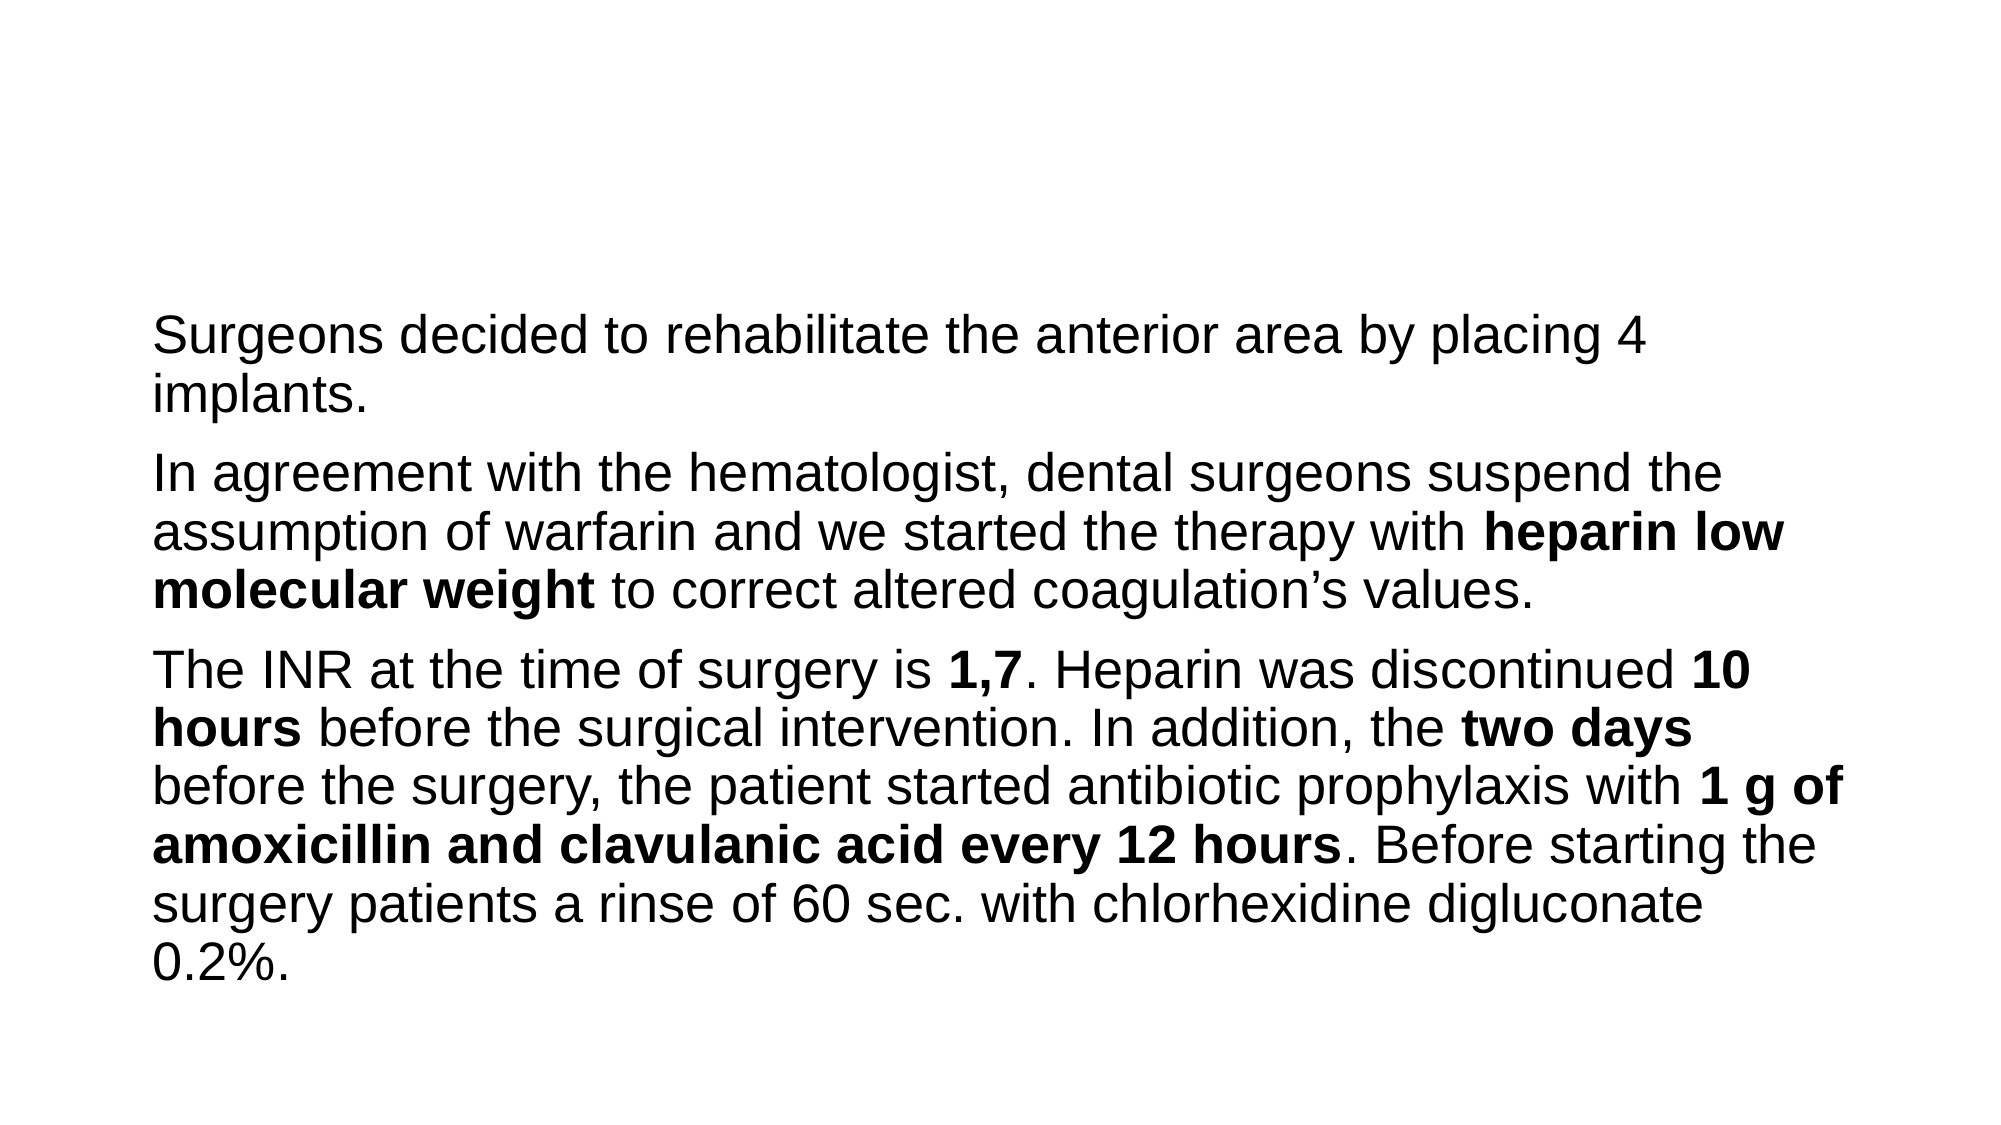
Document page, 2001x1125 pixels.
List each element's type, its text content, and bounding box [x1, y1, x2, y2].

list Surgeons decided to rehabilitate the anterior area by placing 4 implants. In agreement with the hematologist, dental surgeons suspend the assumption of warfarin and we started the therapy with heparin low molecular weight to correct altered coagulation’s values. The INR at the time of surgery is 1,7. Heparin was discontinued 10 hours before the surgical intervention. In addition, the two days before the surgery, the patient started antibiotic prophylaxis with 1 g of amoxicillin and clavulanic acid every 12 hours. Before starting the surgery patients a rinse of 60 sec. with chlorhexidine digluconate 0.2%. [137, 299, 1863, 1014]
